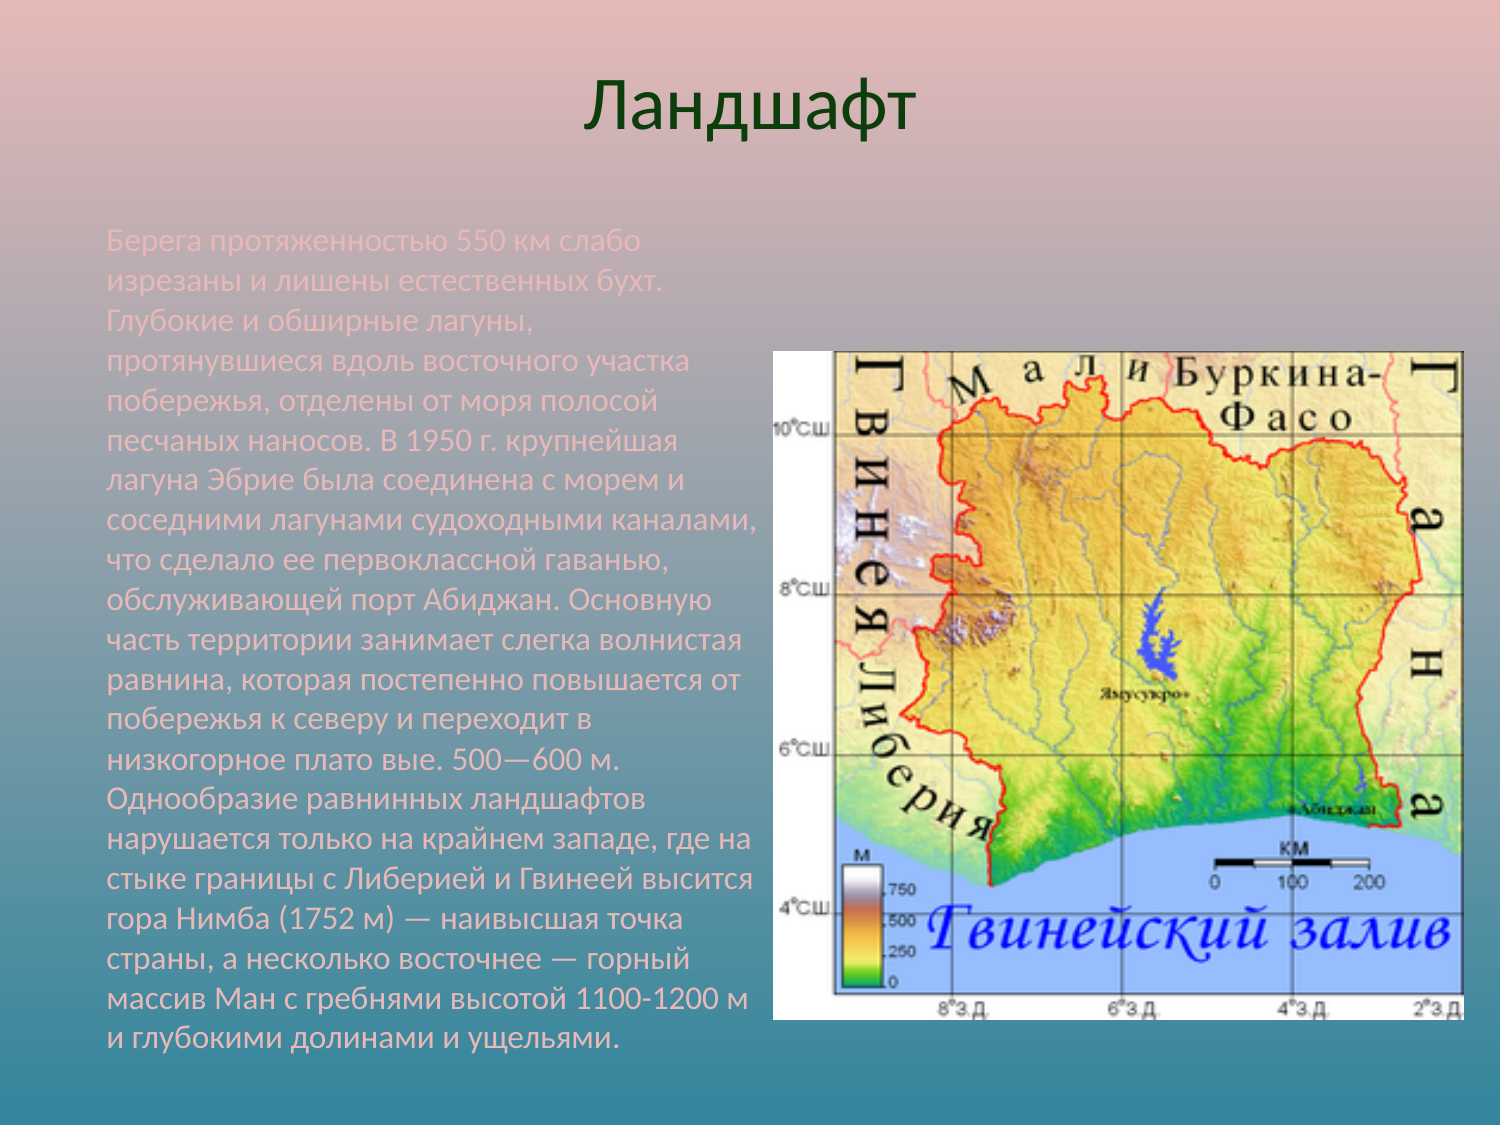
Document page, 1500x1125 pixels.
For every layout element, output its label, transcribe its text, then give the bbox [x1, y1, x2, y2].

list Берега протяженностью 550 км слабо изрезаны и лишены естественных бухт. Глубокие и обширные лагуны, протянувшиеся вдоль восточного участка побережья, отделены от моря полосой песчаных наносов. В 1950 г. крупнейшая лагуна Эбрие была соединена с морем и соседними лагунами судоходными каналами, что сделало ее первоклассной гаванью, обслуживающей порт Абиджан. Основную часть территории занимает слегка волнистая равнина, которая постепенно повышается от побережья к северу и переходит в низкогорное плато вые. 500—600 м. Однообразие равнинных ландшафтов нарушается только на крайнем западе, где на стыке границы с Либерией и Гвинеей высится гора Нимба (1752 м) — наивысшая точка страны, а несколько восточнее — горный массив Ман с гребнями высотой 1100-1200 м и глубокими долинами и ущельями. [35, 210, 774, 1125]
title Ландшафт [75, 45, 1425, 153]
picture [773, 351, 1465, 1020]
